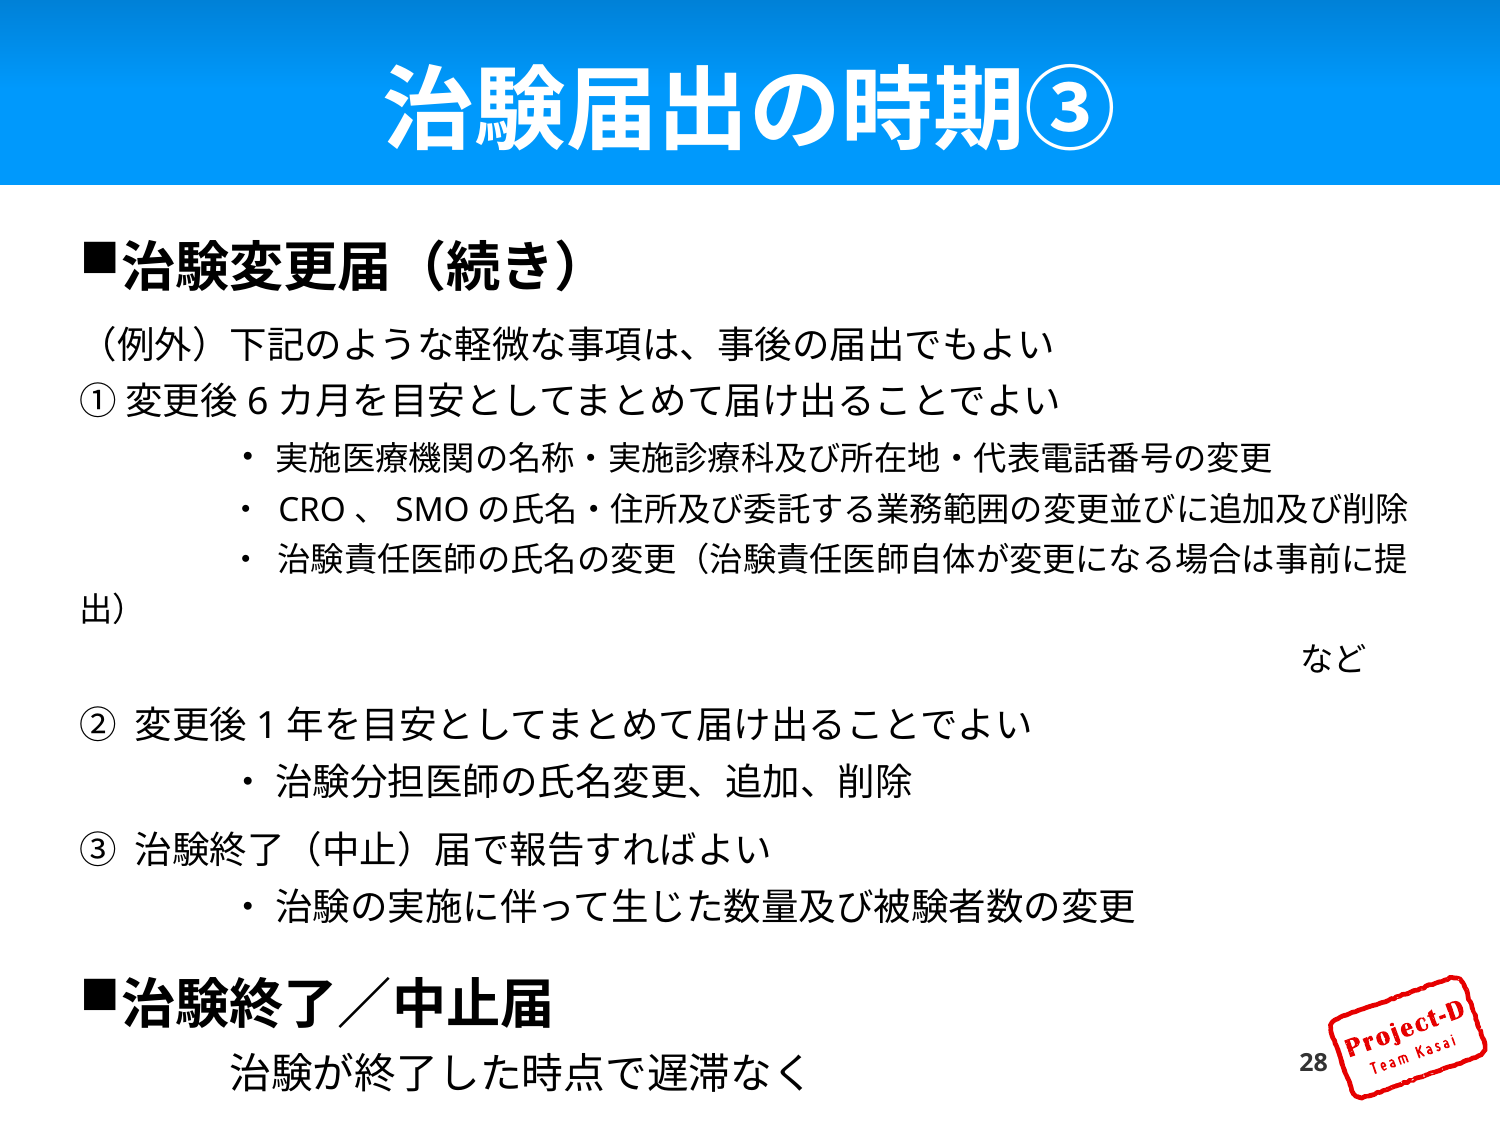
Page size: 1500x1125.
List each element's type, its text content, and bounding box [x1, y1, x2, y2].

title 治験届出の時期③ [0, 0, 1500, 185]
list 治験変更届（続き） （例外）下記のような軽微な事項は、事後の届出でもよい ① 変更後6カ月を目安としてまとめて届け出ることでよい ・ 実施医療機関の名称・実施診療科及び所在地・代表電話番号の変更 ・ CRO、SMOの氏名・住所及び委託する業務範囲の変更並びに追加及び削除 ・ 治験責任医師の氏名の変更（治験責任医師自体が変更になる場合は事前に提出） など ② 変更後1年を目安としてまとめて届け出ることでよい ・ 治験分担医師の氏名変更、追加、削除 ③ 治験終了（中止）届で報告すればよい ・ 治験の実施に伴って生じた数量及び被験者数の変更 治験終了／中止届 治験が終了した時点で遅滞なく [64, 208, 1436, 1005]
picture [1327, 974, 1488, 1101]
